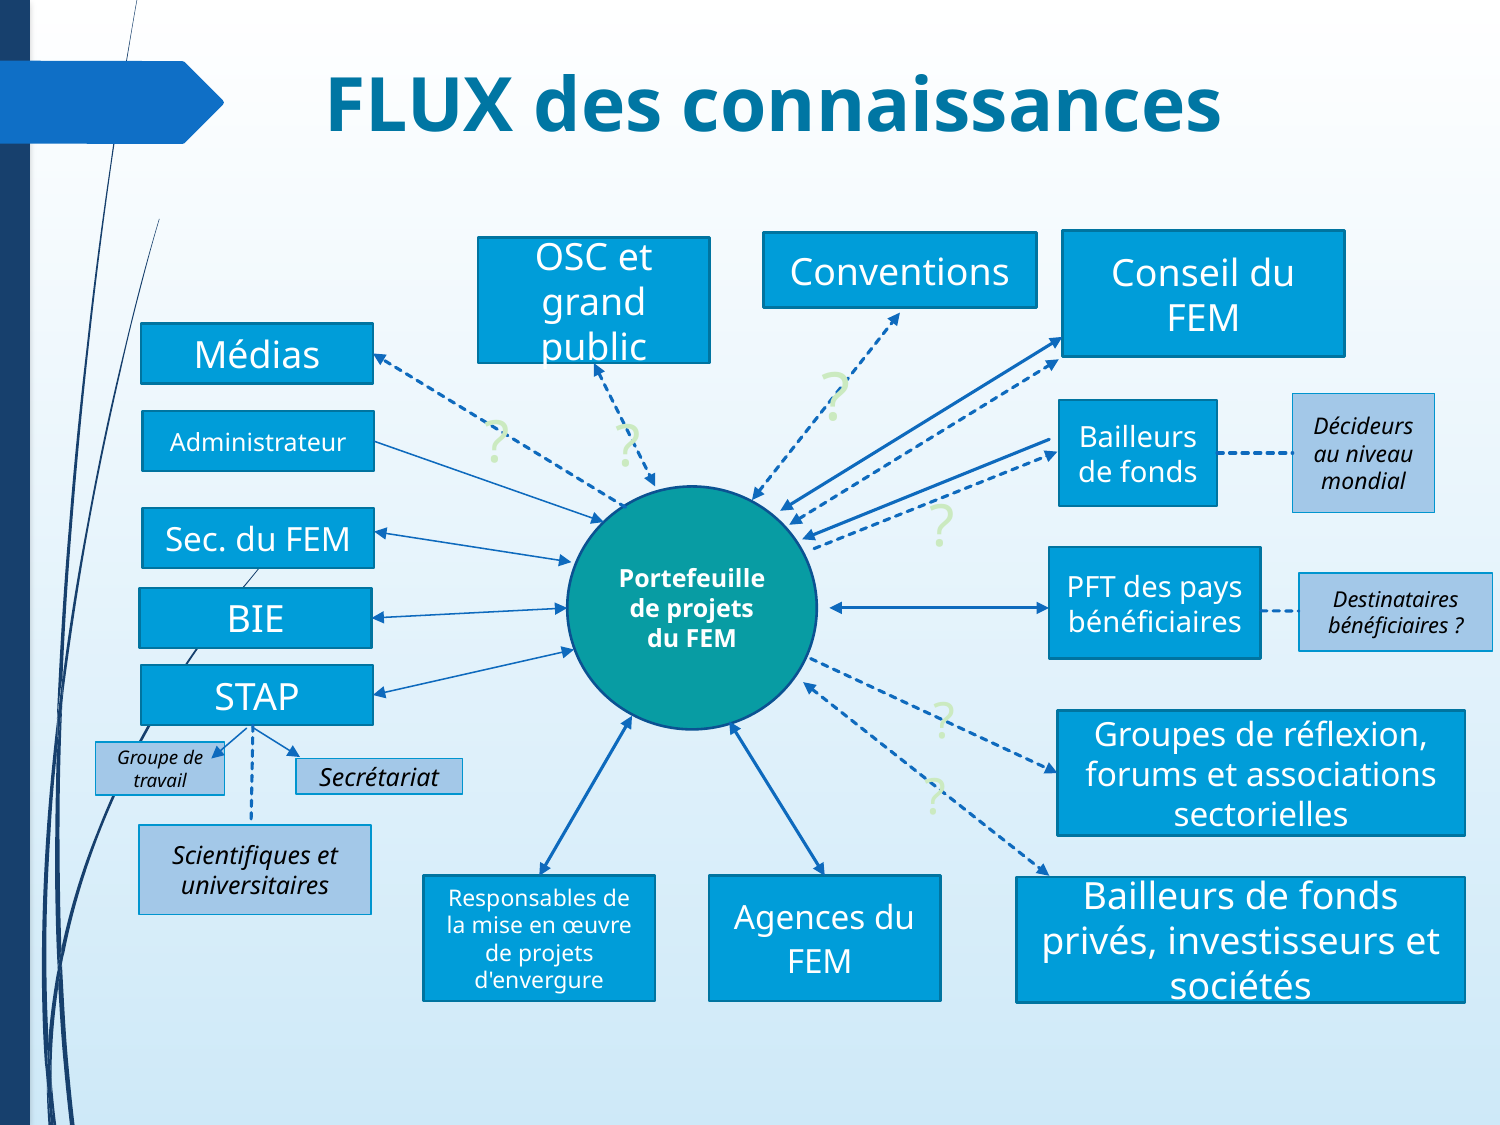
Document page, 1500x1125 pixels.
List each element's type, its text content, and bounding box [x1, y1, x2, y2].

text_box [372, 649, 575, 696]
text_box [373, 514, 605, 523]
text_box BIE [138, 587, 373, 649]
text_box Sec. du FEM [141, 507, 373, 569]
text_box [789, 358, 1060, 525]
text_box Décideurs au niveau mondial [1292, 393, 1435, 513]
text_box Groupes de réflexion, forums et associations sectorielles [1056, 709, 1466, 837]
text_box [801, 533, 1050, 540]
text_box Destinataires bénéficiaires ? [1298, 572, 1493, 652]
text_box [538, 715, 633, 876]
text_box Secrétariat [295, 758, 463, 795]
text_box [210, 727, 247, 759]
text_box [802, 681, 1050, 876]
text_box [250, 724, 254, 826]
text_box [254, 726, 301, 758]
text_box Bailleurs de fonds [1068, 399, 1218, 507]
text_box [751, 312, 901, 501]
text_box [371, 607, 568, 619]
text_box Bailleurs de fonds privés, investisseurs et sociétés [1015, 876, 1466, 1004]
text_box Portefeuille de projets du FEM [565, 485, 819, 731]
text_box Groupe de travail [95, 741, 225, 796]
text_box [810, 658, 1058, 774]
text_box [629, 362, 656, 487]
text_box Conventions [762, 231, 1038, 309]
text_box Administrateur [141, 410, 367, 472]
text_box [779, 336, 1063, 511]
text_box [373, 531, 572, 563]
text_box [728, 721, 826, 876]
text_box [813, 532, 1058, 549]
title FLUX des connaissances [309, 49, 1391, 159]
text_box STAP [140, 664, 374, 726]
text_box Conseil du FEM [1061, 229, 1346, 358]
text_box Responsables de la mise en œuvre de projets d'envergure [422, 874, 656, 1002]
text_box Scientifiques et universitaires [138, 824, 372, 915]
text_box Agences du FEM [708, 874, 942, 1002]
text_box ? [914, 557, 970, 566]
text_box PFT des pays bénéficiaires [1048, 546, 1262, 660]
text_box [372, 353, 626, 508]
text_box Médias [140, 322, 374, 385]
text_box OSC et grand public [477, 236, 711, 364]
